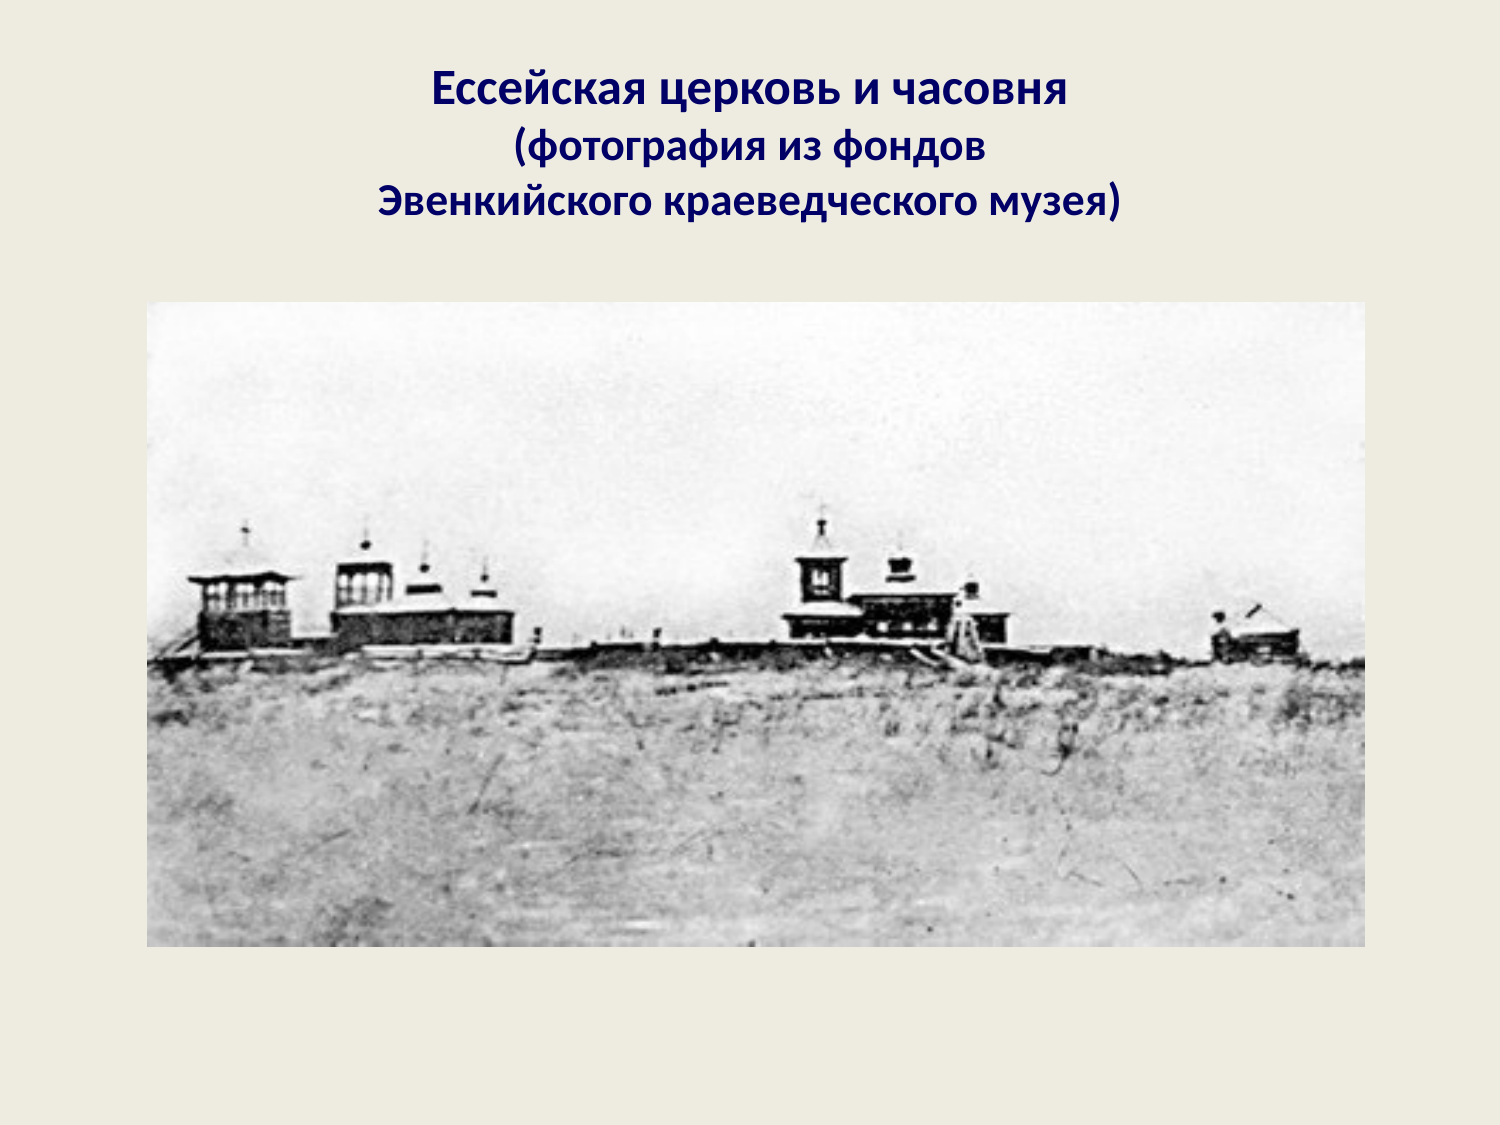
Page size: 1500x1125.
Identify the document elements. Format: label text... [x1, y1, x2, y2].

picture [147, 302, 1365, 947]
title Ессейская церковь и часовня (фотография из фондов Эвенкийского краеведческого музея) [75, 45, 1425, 233]
